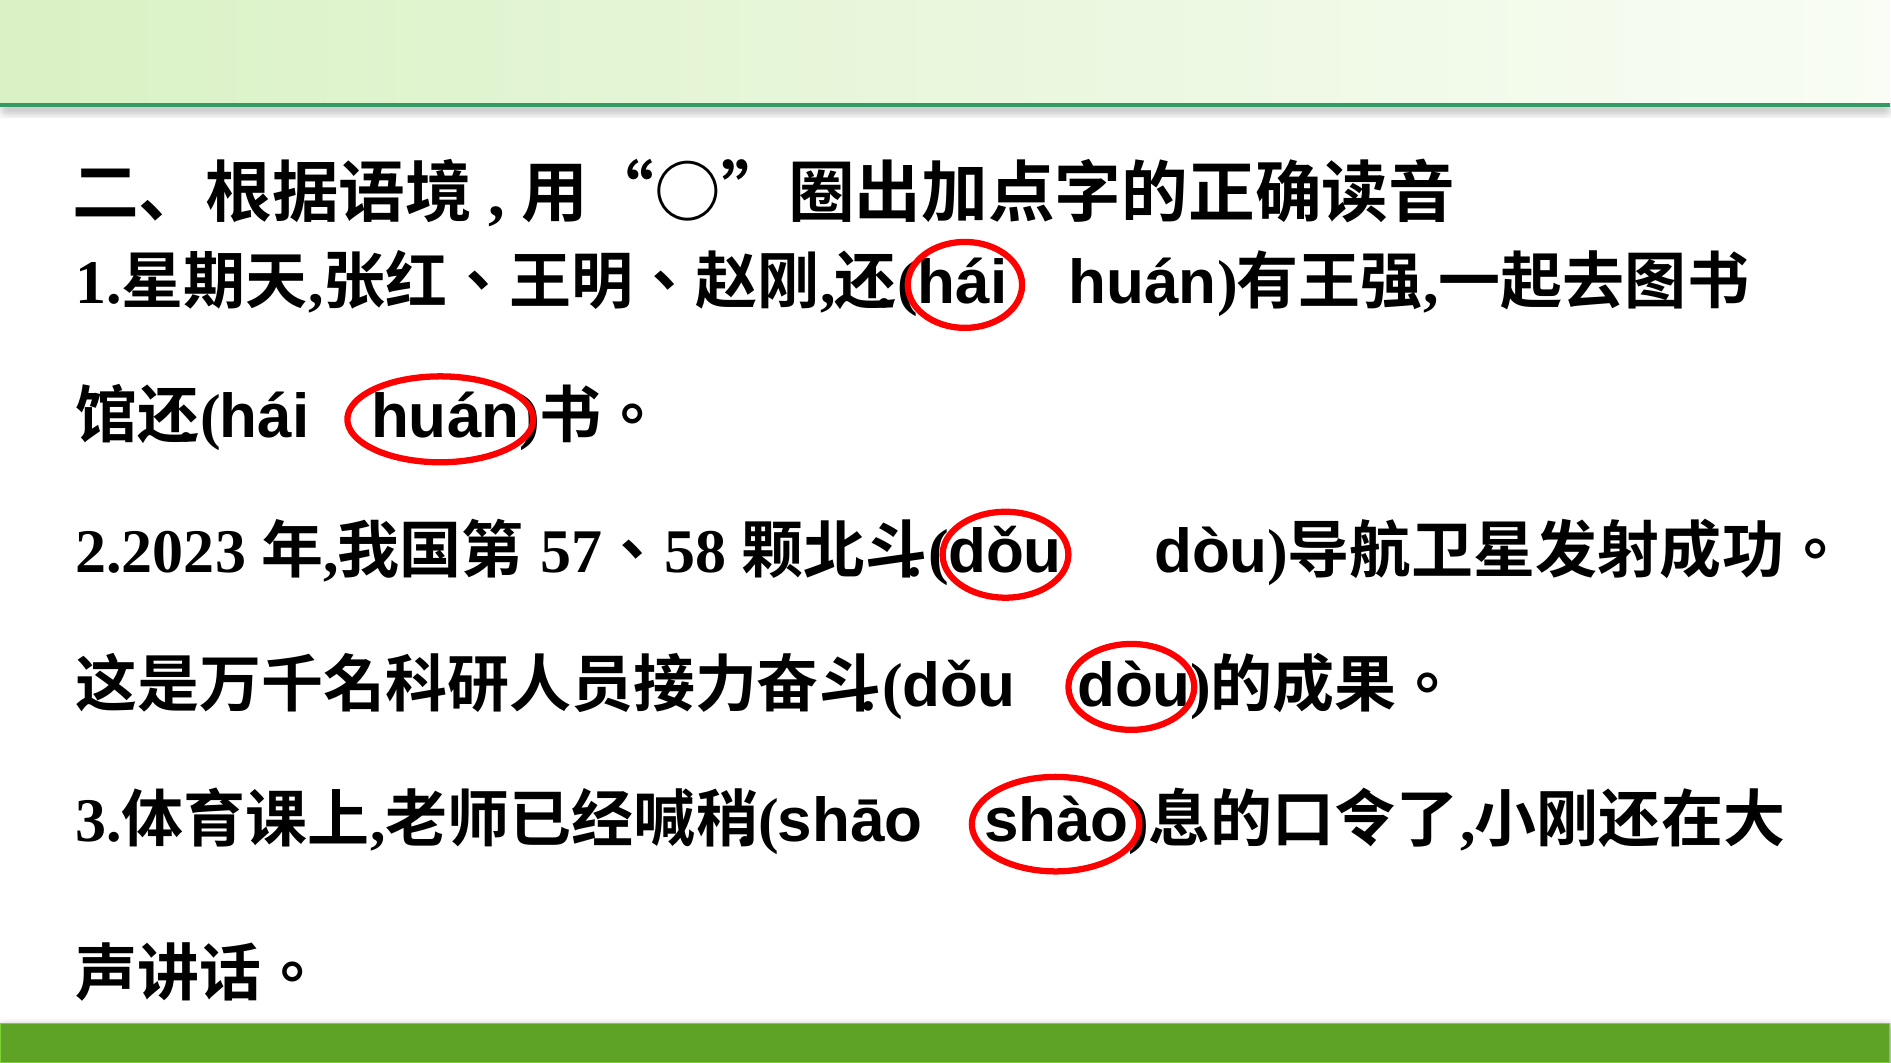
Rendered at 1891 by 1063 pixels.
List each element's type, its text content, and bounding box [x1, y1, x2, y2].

text_box 二、根据语境,用“○”圈出加点字的正确读音 [57, 118, 1835, 238]
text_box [74, 233, 1849, 1040]
